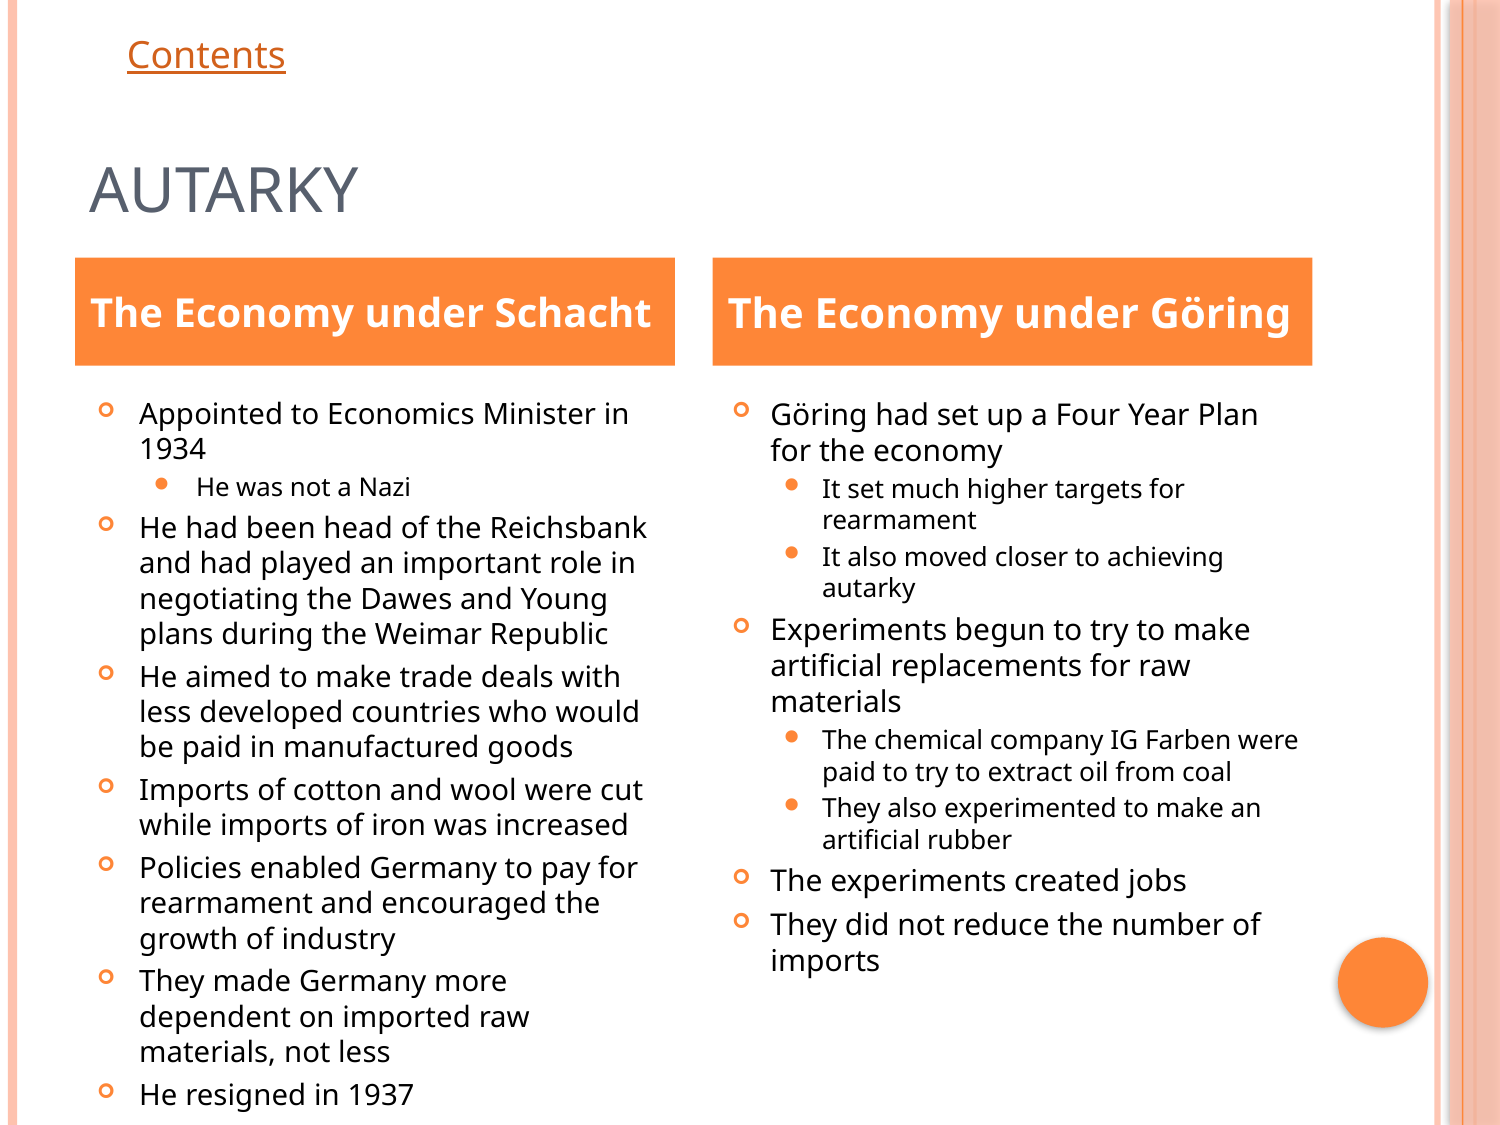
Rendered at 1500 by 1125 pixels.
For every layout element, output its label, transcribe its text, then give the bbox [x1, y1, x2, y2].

list The Economy under Schacht [74, 257, 676, 366]
title Autarky [75, 44, 1313, 233]
list Appointed to Economics Minister in 1934 He was not a Nazi He had been head of the Reichsbank and had played an important role in negotiating the Dawes and Young plans during the Weimar Republic He aimed to make trade deals with less developed countries who would be paid in manufactured goods Imports of cotton and wool were cut while imports of iron was increased Policies enabled Germany to pay for rearmament and encouraged the growth of industry They made Germany more dependent on imported raw materials, not less He resigned in 1937 [81, 387, 680, 1125]
list Göring had set up a Four Year Plan for the economy It set much higher targets for rearmament It also moved closer to achieving autarky Experiments begun to try to make artificial replacements for raw materials The chemical company IG Farben were paid to try to extract oil from coal They also experimented to make an artificial rubber The experiments created jobs They did not reduce the number of imports [716, 387, 1318, 1026]
list The Economy under Göring [712, 257, 1313, 366]
